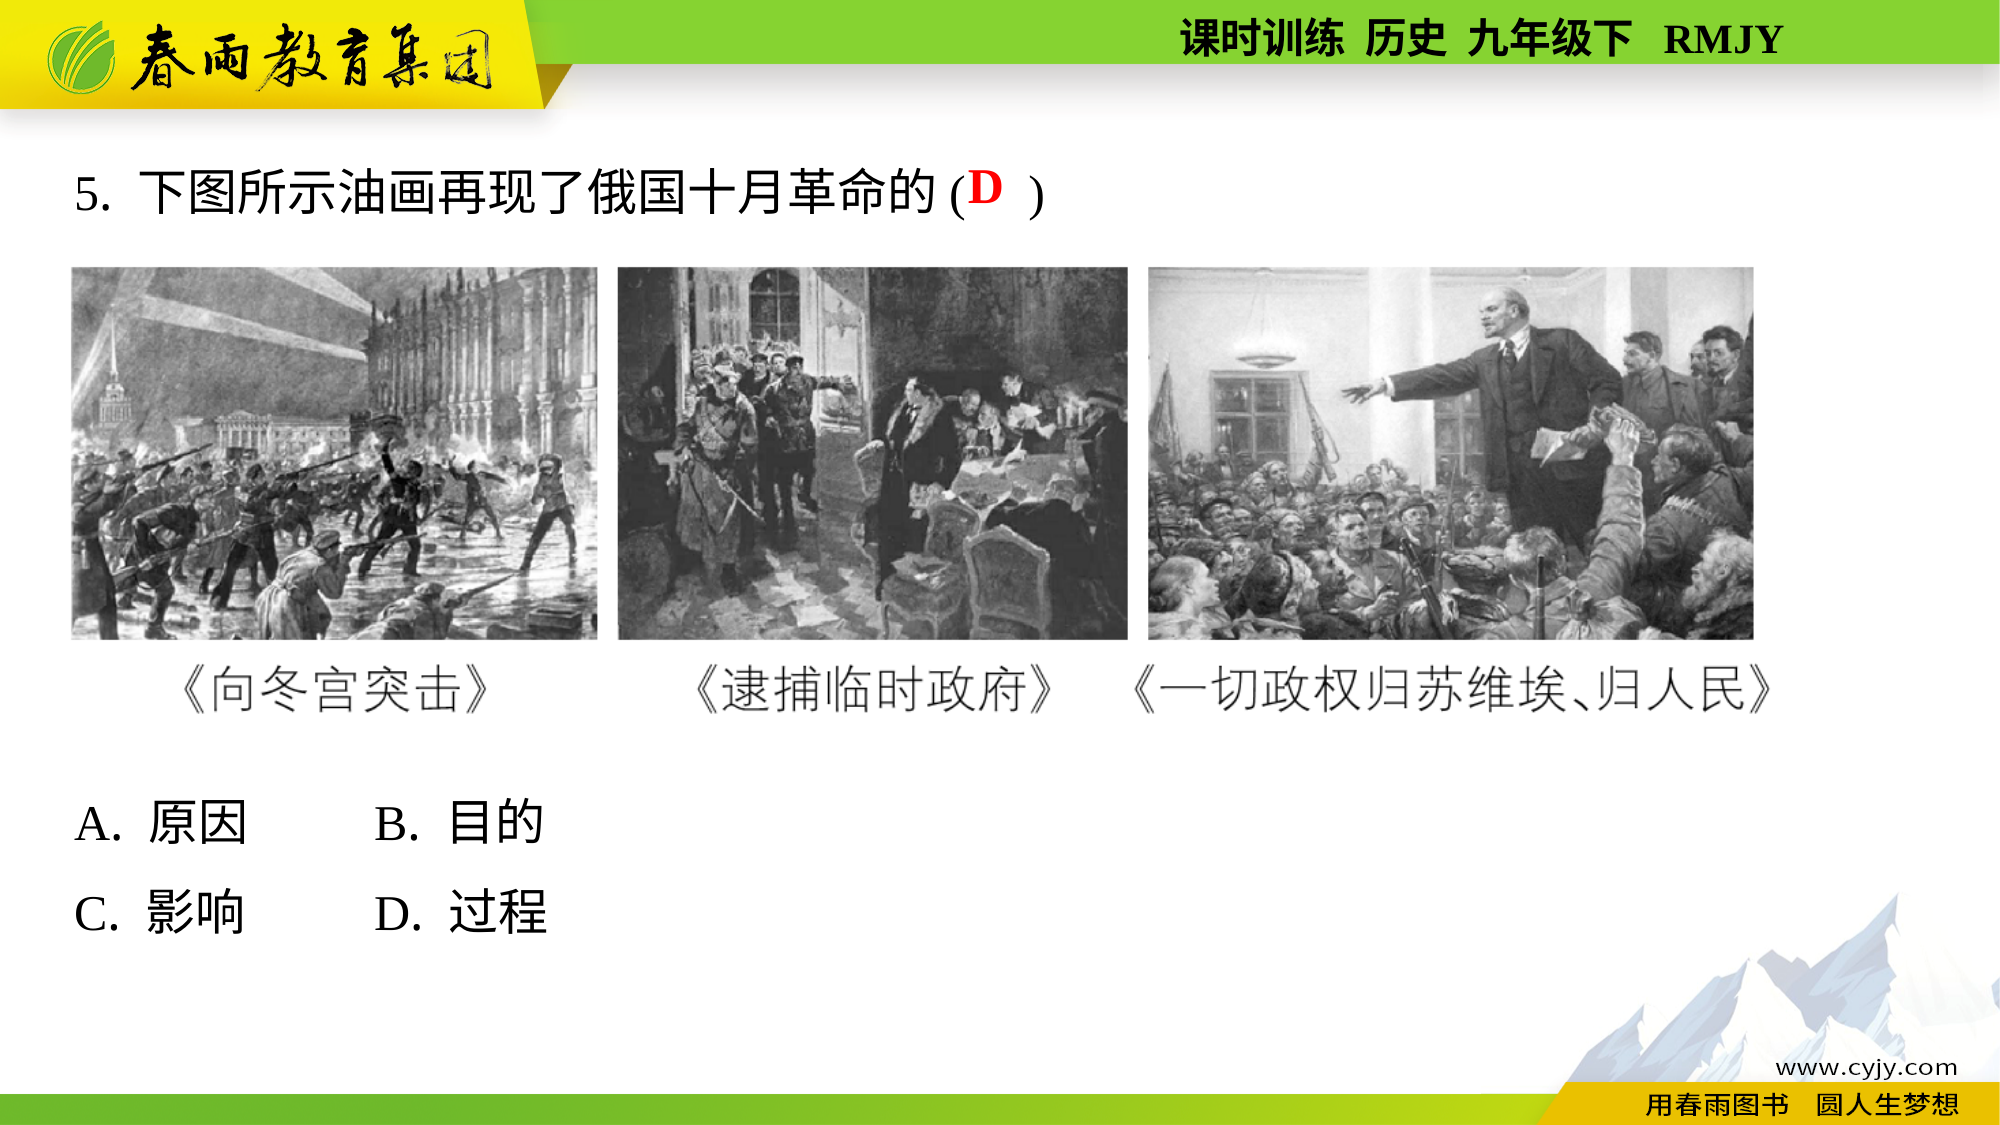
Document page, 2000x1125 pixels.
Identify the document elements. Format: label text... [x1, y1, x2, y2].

text_box D [953, 145, 1019, 221]
picture [0, 0, 2000, 1125]
list 5. 下图所示油画再现了俄国十月革命的( ) A. 原因 B. 目的 C. 影响 D. 过程 [59, 122, 1944, 956]
